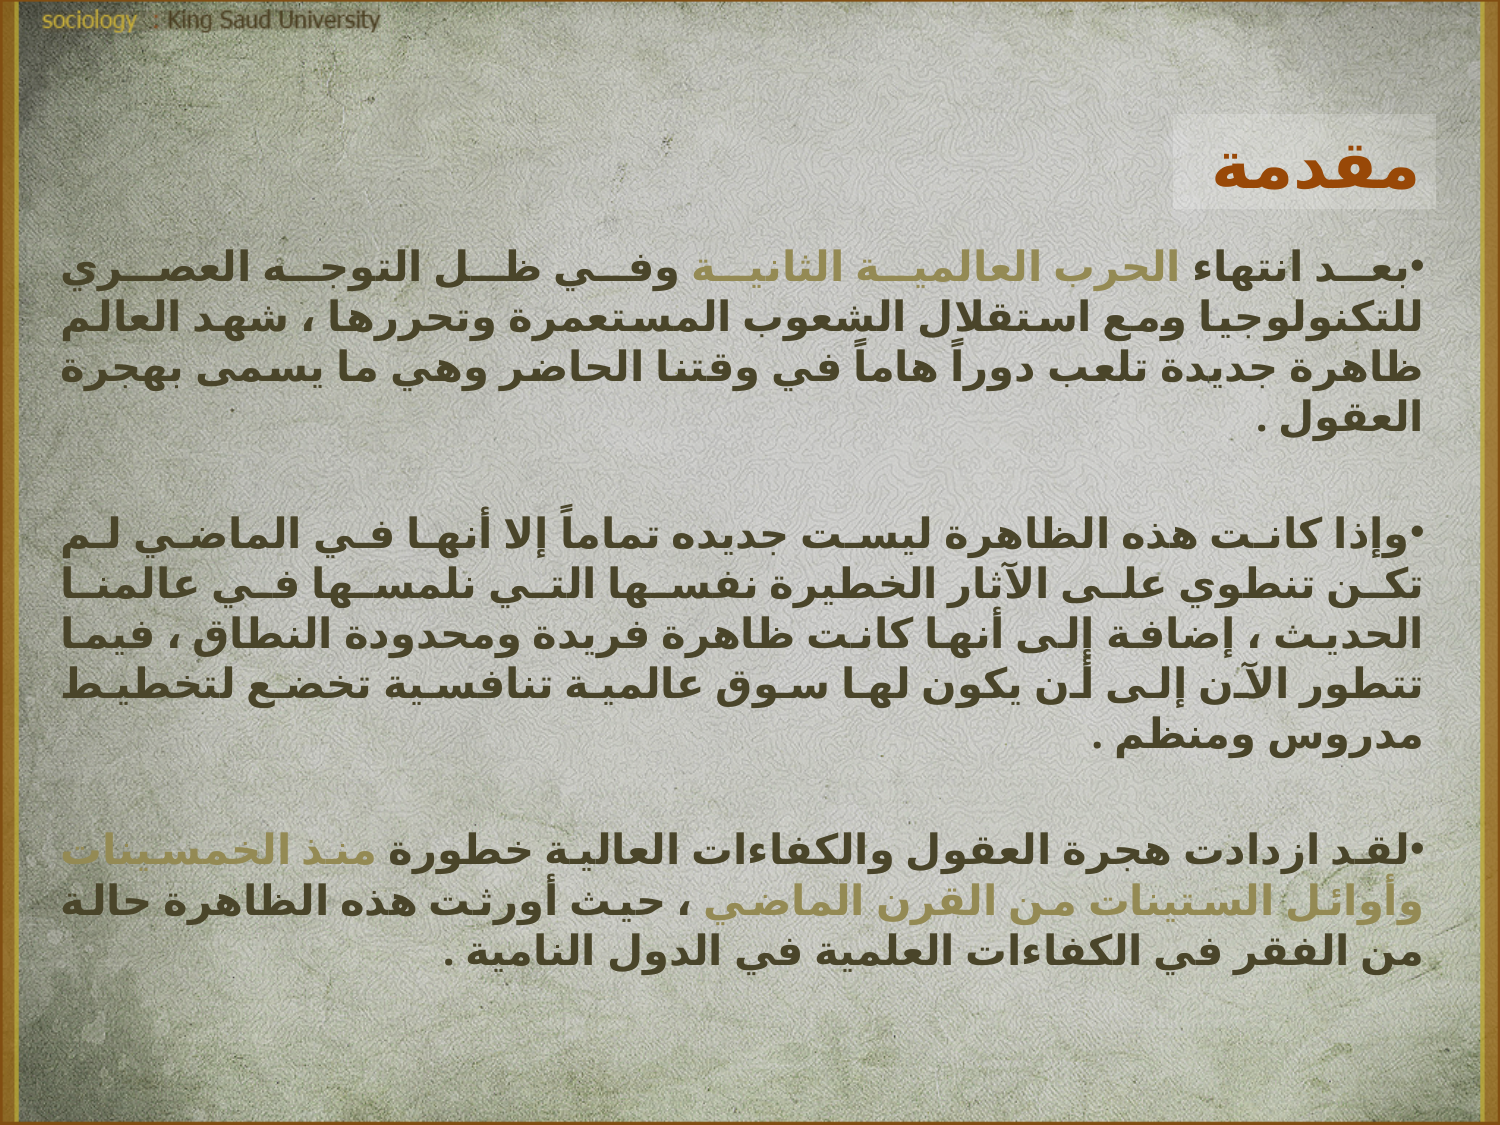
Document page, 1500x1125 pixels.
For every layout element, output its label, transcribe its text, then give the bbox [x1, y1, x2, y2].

text_box بعد انتهاء الحرب العالمية الثانية وفي ظل التوجه العصري للتكنولوجيا ومع استقلال الشعوب المستعمرة وتحررها ، شهد العالم ظاهرة جديدة تلعب دوراً هاماً في وقتنا الحاضر وهي ما يسمى بهجرة العقول . وإذا كانت هذه الظاهرة ليست جديده تماماً إلا أنها في الماضي لم تكن تنطوي على الآثار الخطيرة نفسها التي نلمسها في عالمنا الحديث ، إضافة إلى أنها كانت ظاهرة فريدة ومحدودة النطاق ، فيما تتطور الآن إلى أن يكون لها سوق عالمية تنافسية تخضع لتخطيط مدروس ومنظم . لقد ازدادت هجرة العقول والكفاءات العالية خطورة منذ الخمسينات وأوائل الستينات من القرن الماضي ، حيث أورثت هذه الظاهرة حالة من الفقر في الكفاءات العلمية في الدول النامية . [45, 232, 1440, 981]
picture [0, 0, 1500, 1125]
text_box مقدمة [1173, 114, 1436, 209]
